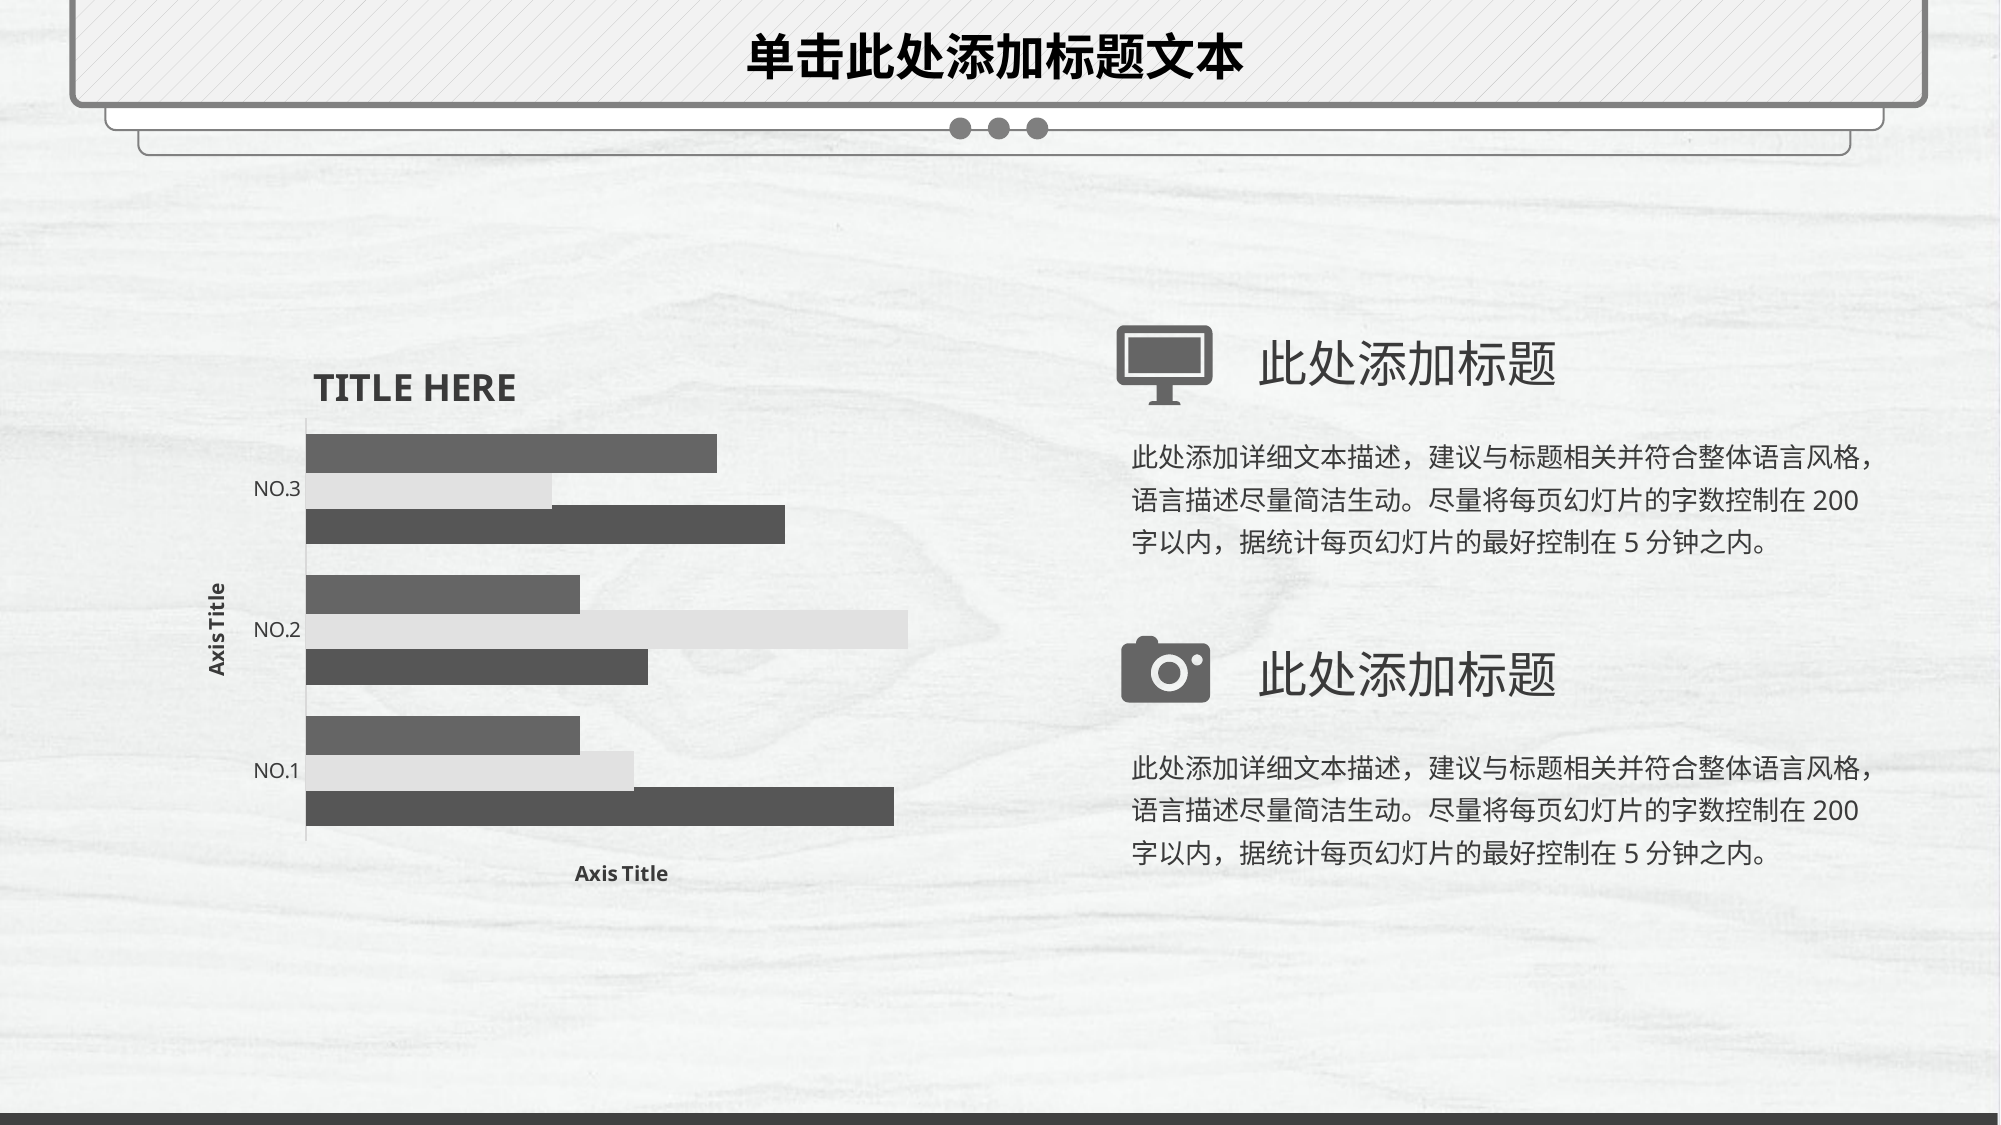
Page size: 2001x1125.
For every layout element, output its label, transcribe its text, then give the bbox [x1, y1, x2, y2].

text_box 单击此处添加标题文本 [638, 18, 1353, 93]
text_box [1116, 325, 1213, 406]
text_box [0, 1112, 1998, 1125]
picture [140, 132, 1849, 154]
text_box 此处添加详细文本描述，建议与标题相关并符合整体语言风格，语言描述尽量简洁生动。尽量将每页幻灯片的字数控制在200字以内，据统计每页幻灯片的最好控制在5分钟之内。 [1116, 423, 1879, 565]
chart [169, 312, 1007, 920]
text_box 此处添加标题 [1242, 636, 1838, 711]
picture [0, 0, 2001, 1125]
text_box [1121, 635, 1211, 703]
text_box 此处添加详细文本描述，建议与标题相关并符合整体语言风格，语言描述尽量简洁生动。尽量将每页幻灯片的字数控制在200字以内，据统计每页幻灯片的最好控制在5分钟之内。 [1116, 734, 1879, 876]
text_box 此处添加标题 [1242, 325, 1838, 400]
